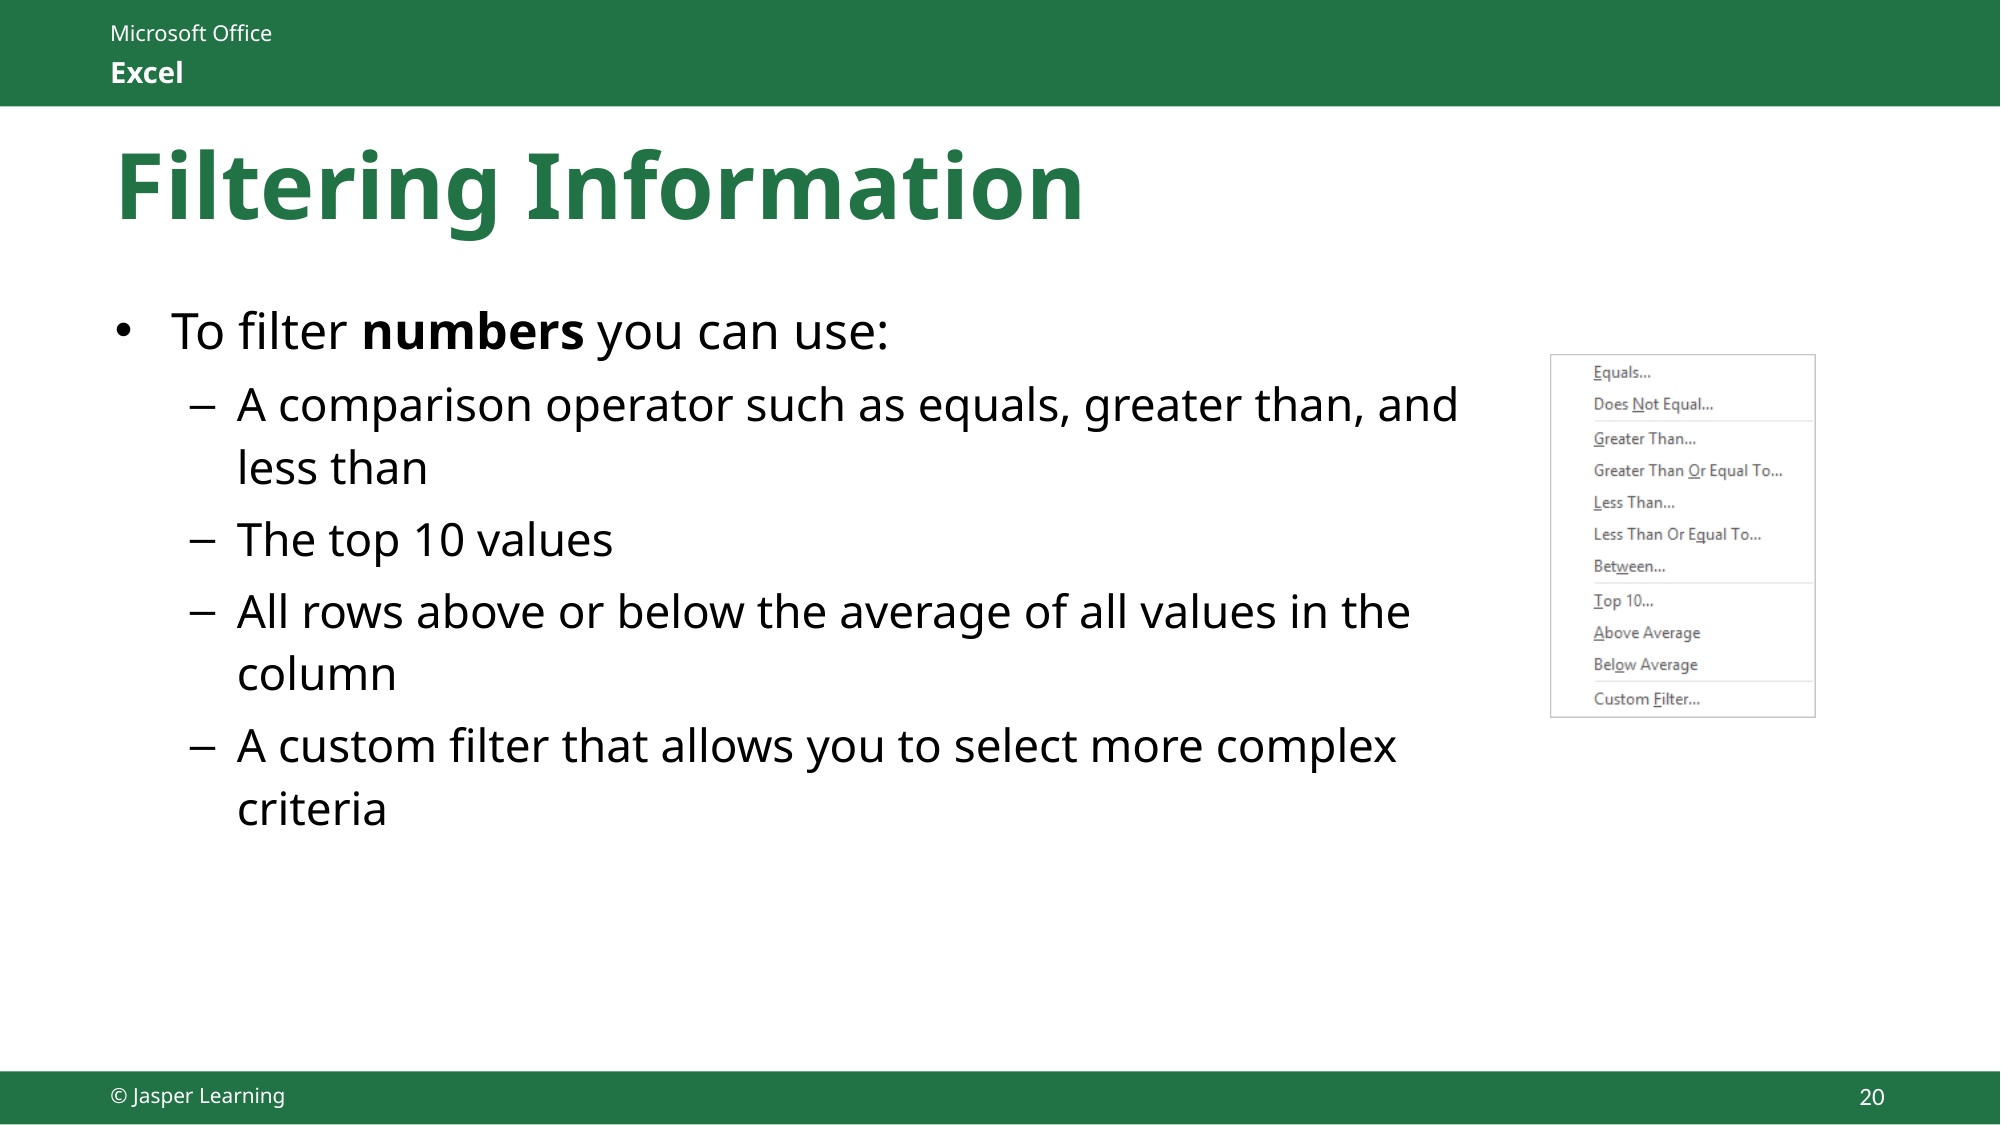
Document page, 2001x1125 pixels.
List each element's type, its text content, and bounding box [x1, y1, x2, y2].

list To filter numbers you can use: A comparison operator such as equals, greater than, and less than The top 10 values All rows above or below the average of all values in the column A custom filter that allows you to select more complex criteria [99, 283, 1551, 1026]
picture [1550, 354, 1816, 718]
title Filtering Information [99, 118, 1866, 248]
footer © Jasper Learning [95, 1065, 729, 1125]
slide_number 20 [1433, 1065, 1900, 1125]
